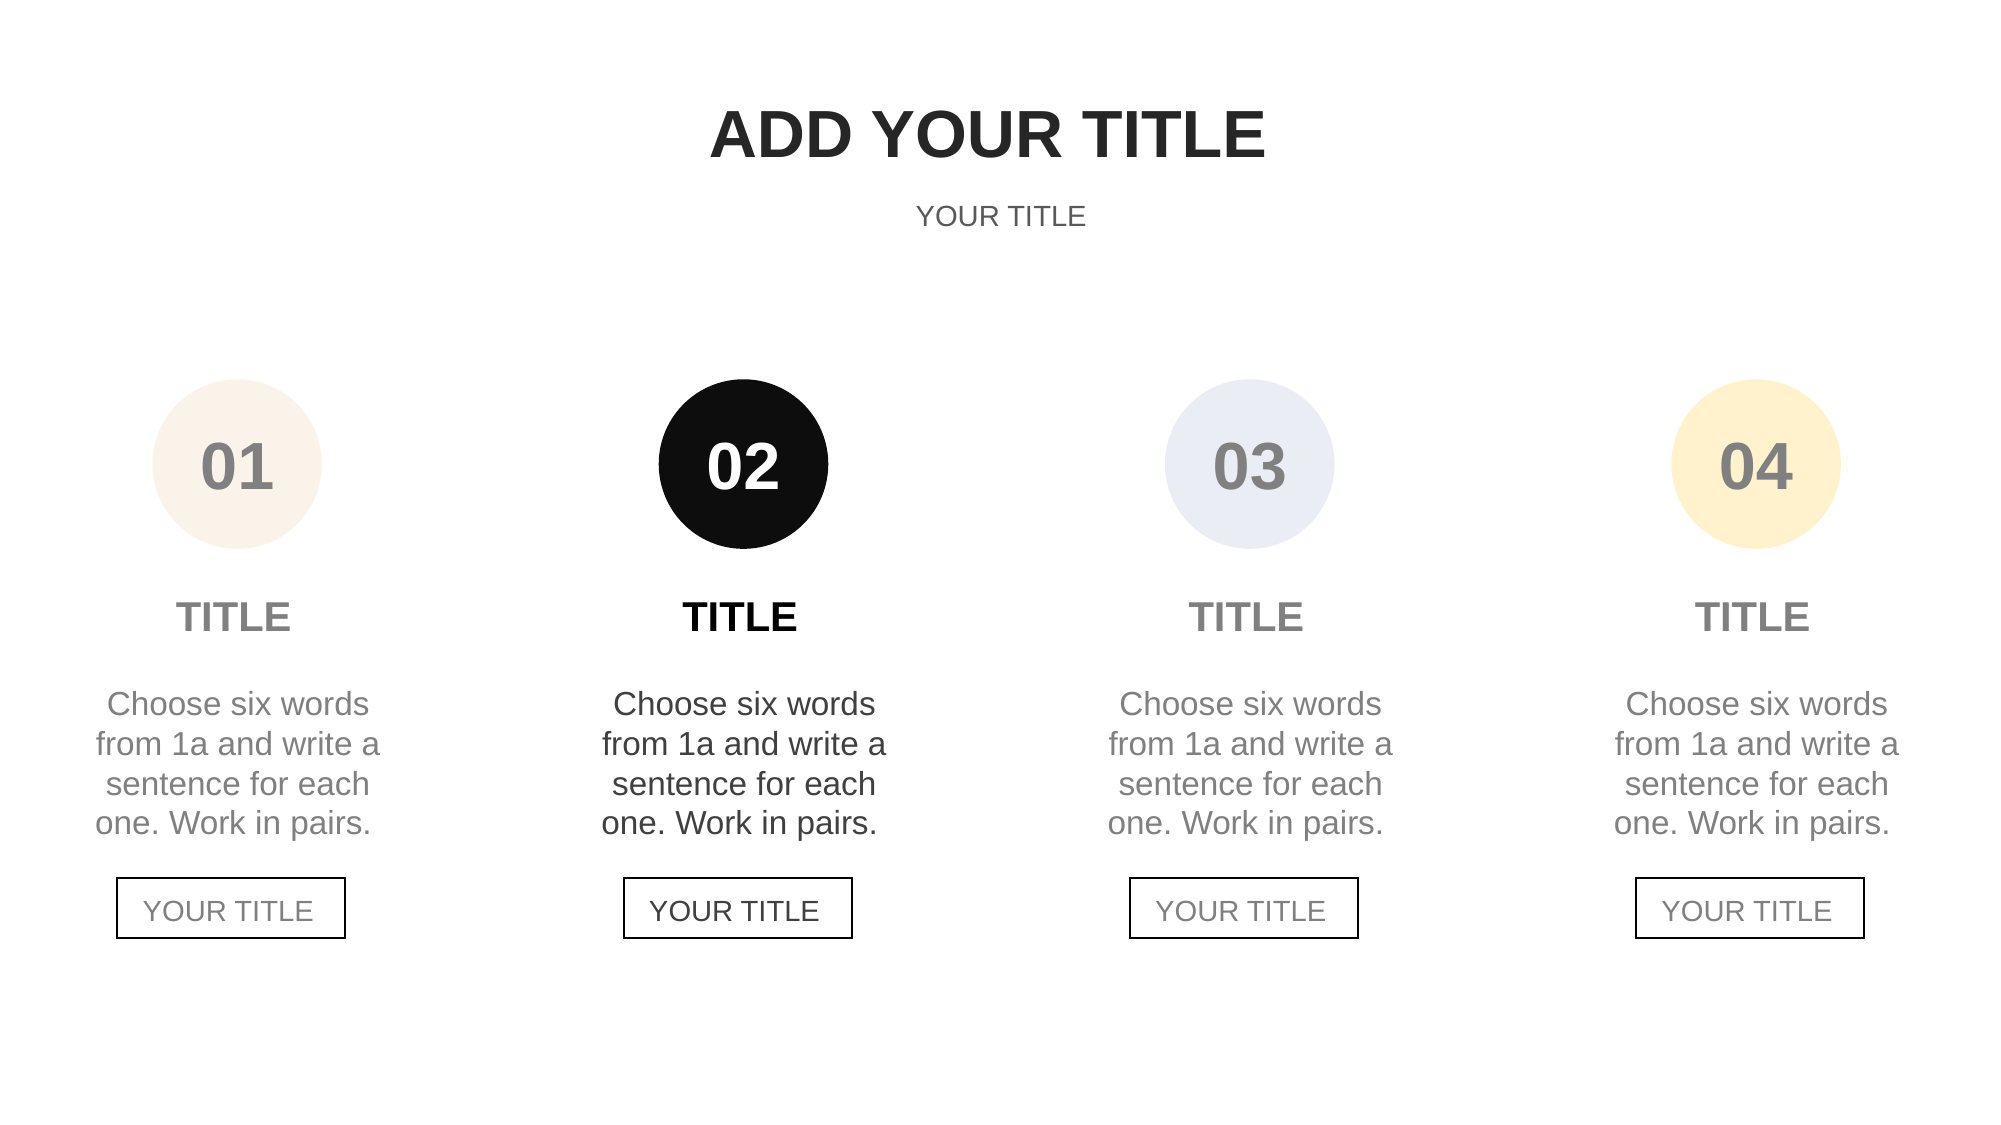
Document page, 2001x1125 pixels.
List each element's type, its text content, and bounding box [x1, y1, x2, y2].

text_box ADD YOUR TITLE [693, 83, 1317, 179]
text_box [581, 379, 908, 938]
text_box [1088, 379, 1414, 938]
text_box YOUR TITLE [900, 189, 1111, 240]
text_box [1594, 379, 1920, 938]
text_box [75, 379, 401, 938]
